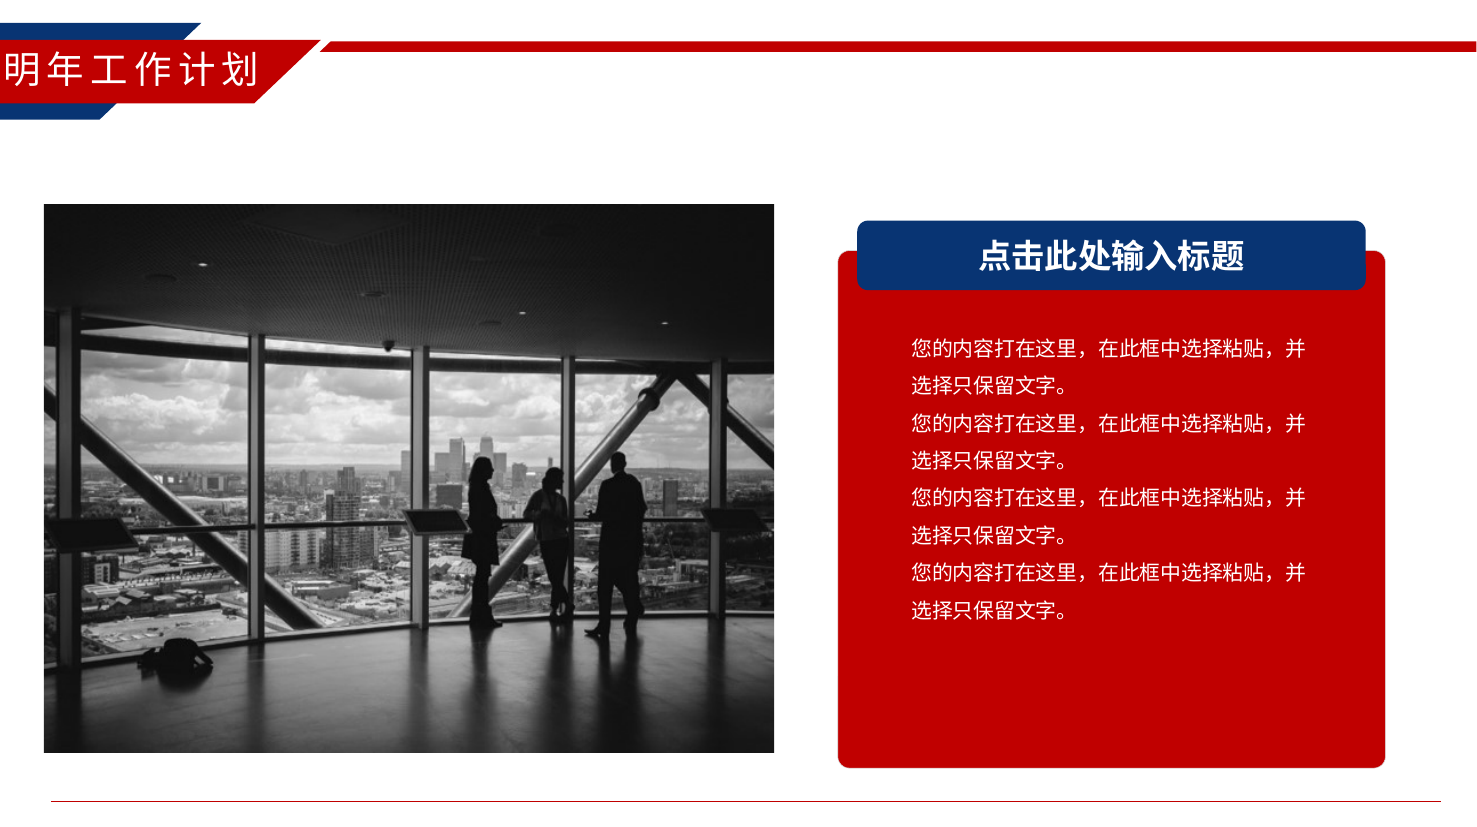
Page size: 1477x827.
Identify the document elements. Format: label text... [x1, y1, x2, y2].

text_box [43, 204, 775, 753]
text_box [0, 99, 261, 105]
text_box 明年工作计划 [0, 38, 414, 99]
text_box [0, 105, 117, 121]
text_box 点击此处输入标题 [857, 220, 1366, 291]
text_box 您的内容打在这里，在此框中选择粘贴，并选择只保留文字。 您的内容打在这里，在此框中选择粘贴，并选择只保留文字。 您的内容打在这里，在此框中选择粘贴，并选择只保留文字。 您的内容打在这里，在此框中选择粘贴，并选择只保留文字。 [896, 315, 1335, 668]
text_box [414, 40, 1477, 54]
text_box [837, 250, 1386, 769]
text_box [0, 21, 204, 38]
